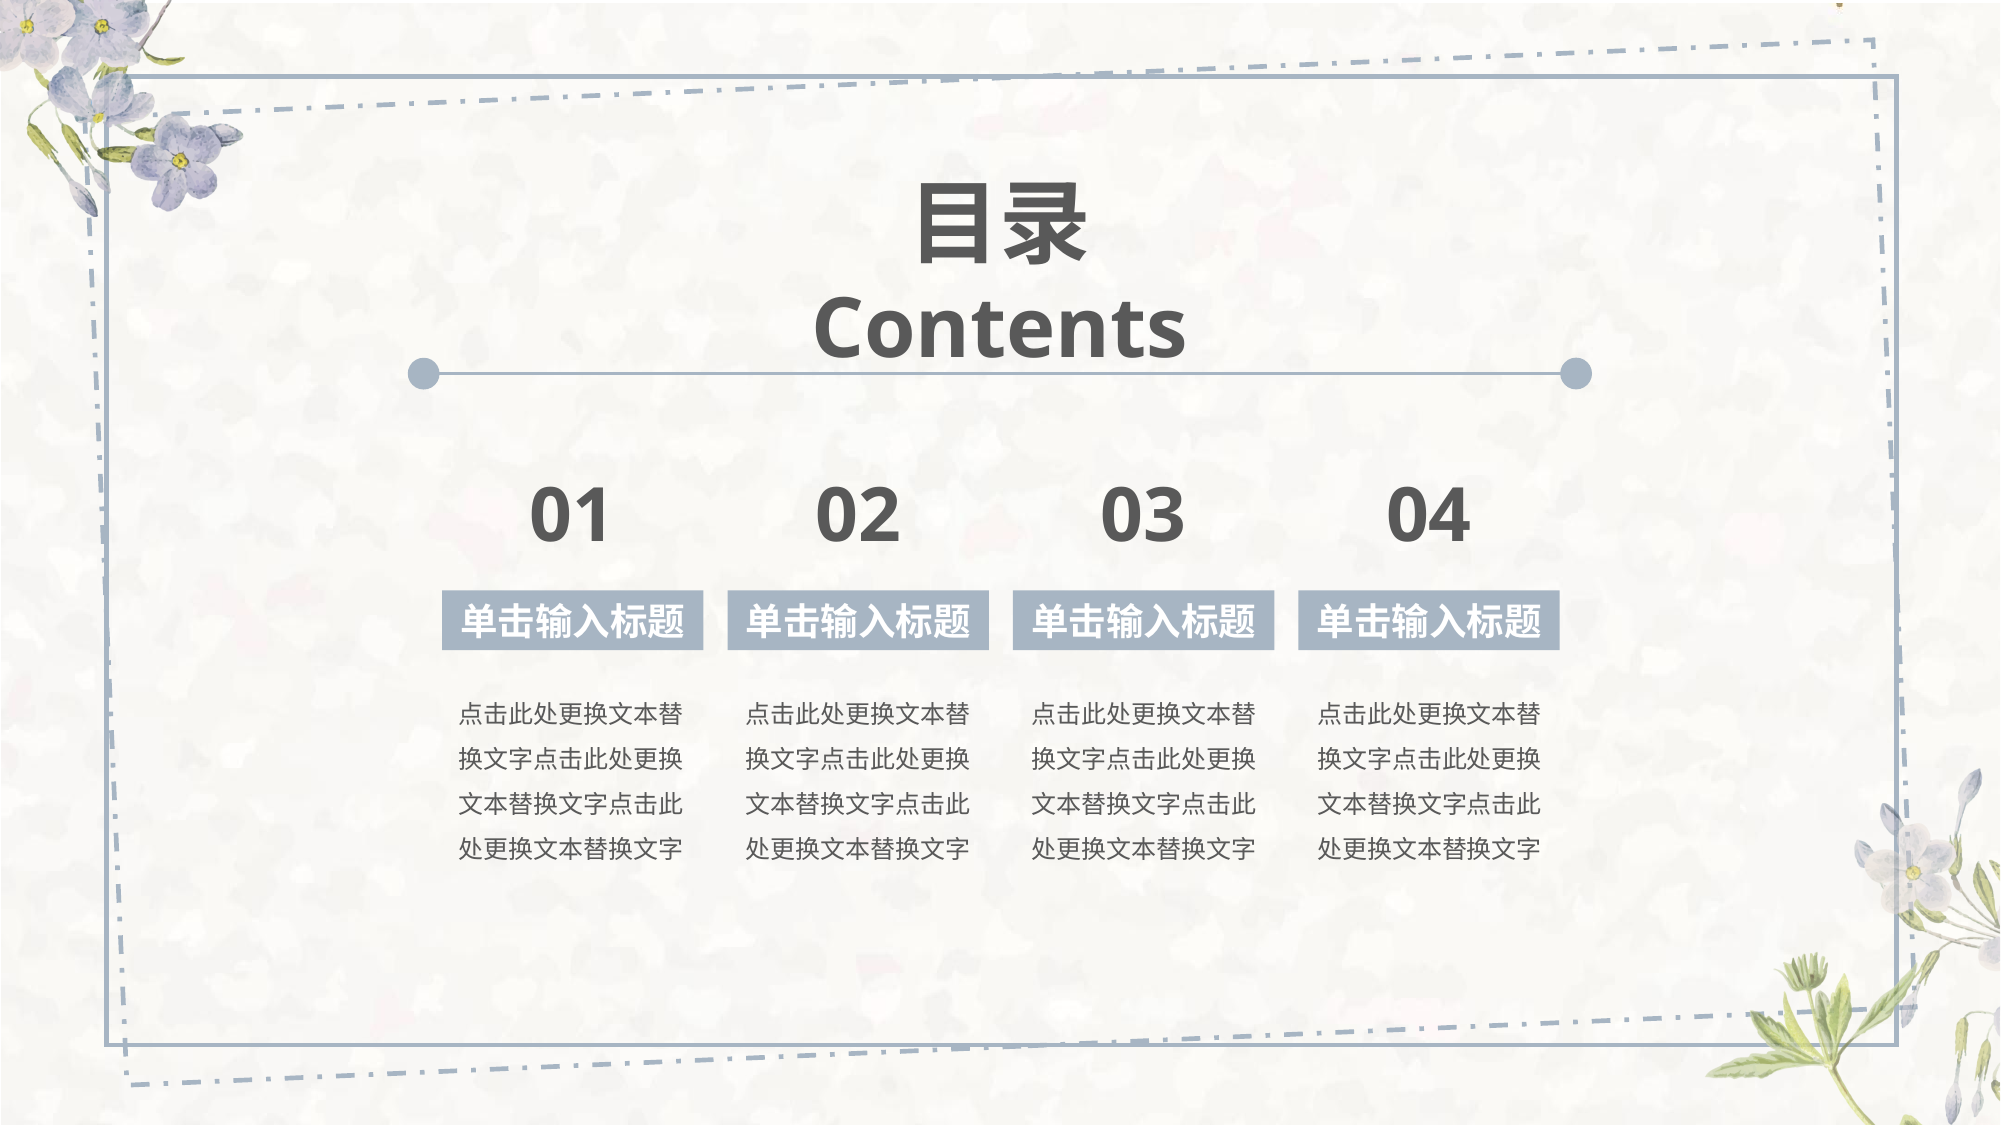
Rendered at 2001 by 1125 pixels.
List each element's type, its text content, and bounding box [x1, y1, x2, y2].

picture [0, 0, 2001, 1125]
text_box 单击输入标题 [1012, 590, 1275, 651]
text_box 单击输入标题 [727, 590, 989, 651]
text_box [407, 357, 1592, 390]
text_box 单击输入标题 [1298, 590, 1560, 651]
text_box 单击输入标题 [442, 590, 704, 651]
text_box 点击此处更换文本替换文字点击此处更换文本替换文字点击此处更换文本替换文字 [1298, 676, 1561, 871]
text_box 03 [1076, 459, 1211, 565]
text_box 点击此处更换文本替换文字点击此处更换文本替换文字点击此处更换文本替换文字 [1012, 676, 1275, 871]
text_box 点击此处更换文本替换文字点击此处更换文本替换文字点击此处更换文本替换文字 [727, 676, 989, 871]
text_box 01 [505, 459, 641, 565]
text_box 点击此处更换文本替换文字点击此处更换文本替换文字点击此处更换文本替换文字 [439, 676, 704, 871]
text_box 目录 Contents [745, 157, 1255, 357]
text_box 04 [1361, 459, 1497, 565]
text_box 02 [790, 459, 926, 565]
